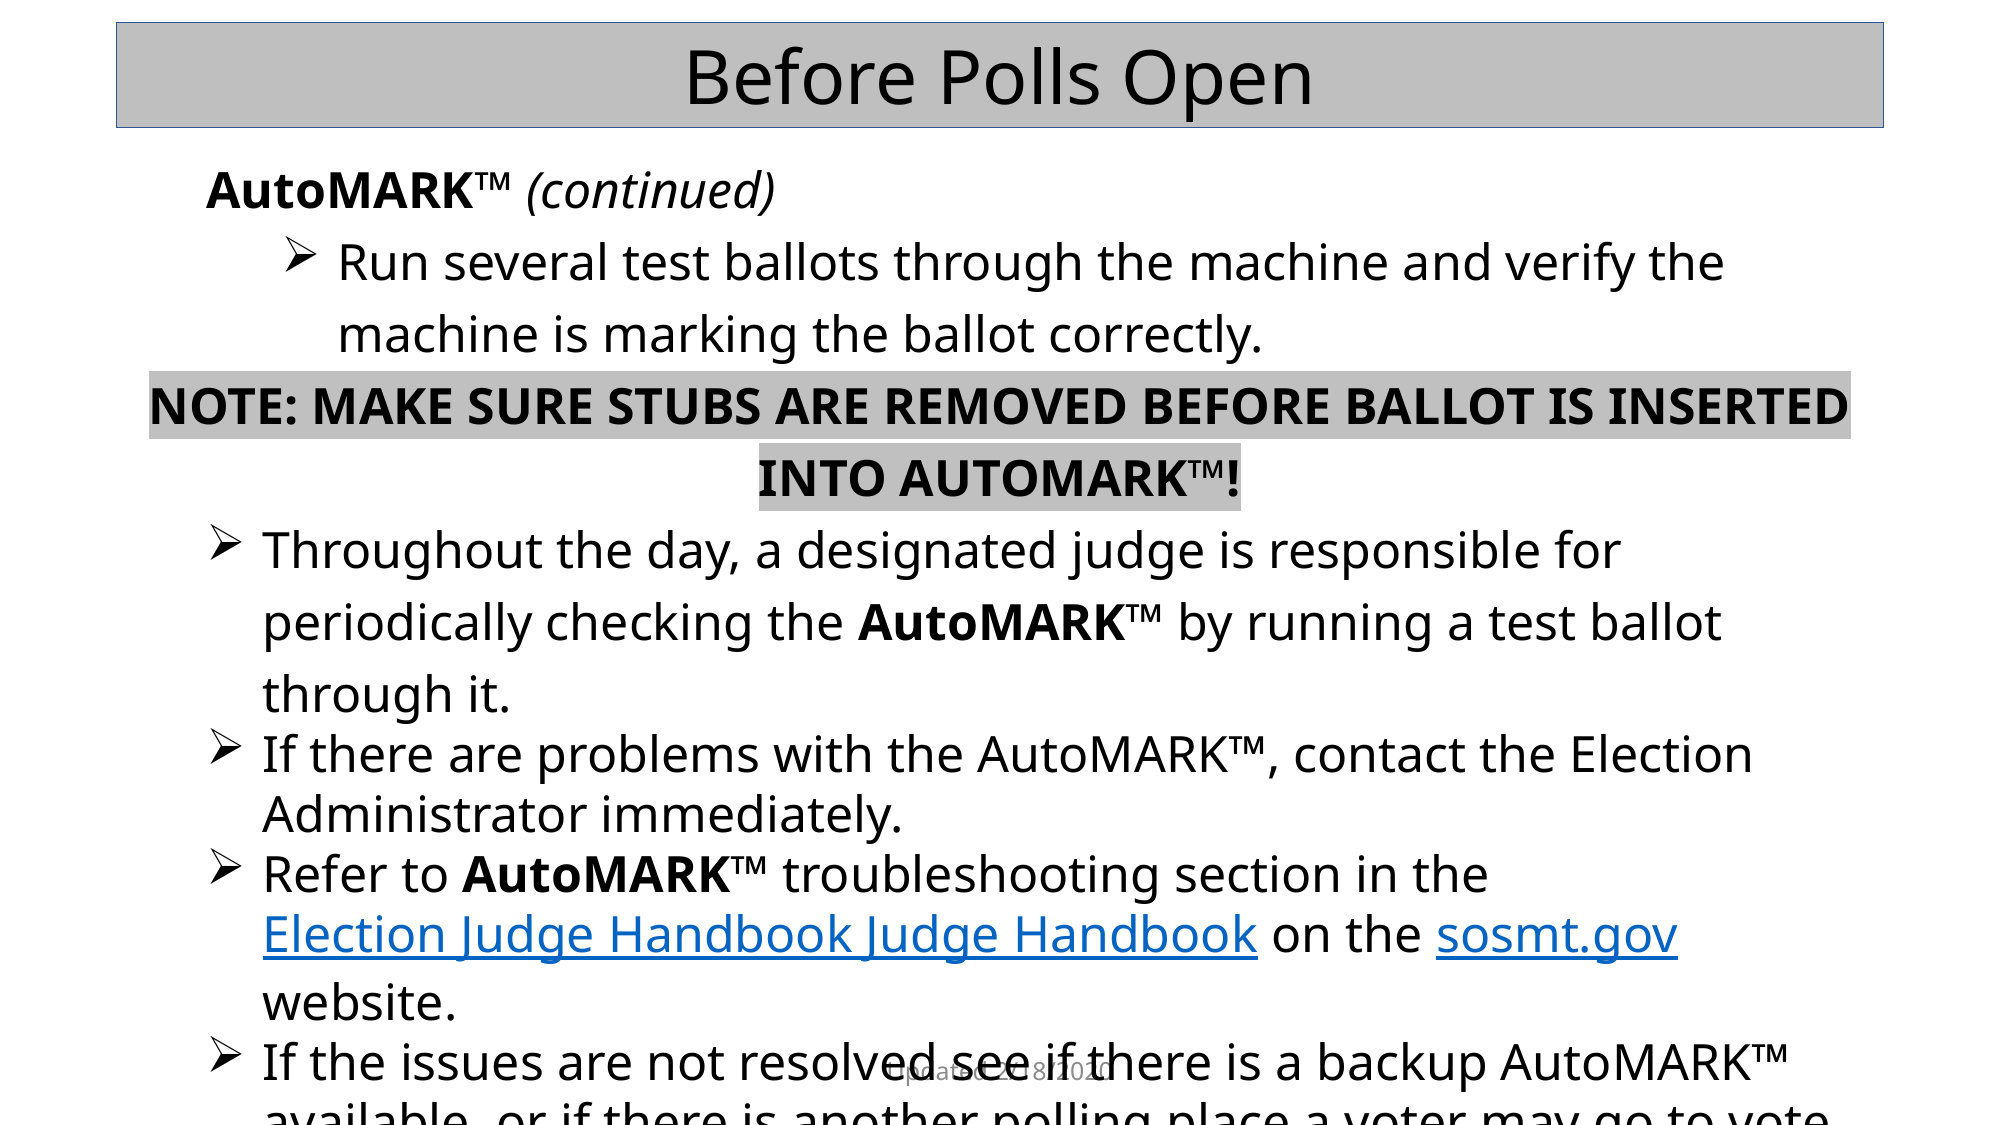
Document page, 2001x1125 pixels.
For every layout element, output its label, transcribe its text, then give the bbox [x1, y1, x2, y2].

text_box AutoMARK™ (continued) Run several test ballots through the machine and verify the machine is marking the ballot correctly. NOTE: MAKE SURE STUBS ARE REMOVED BEFORE BALLOT IS INSERTED INTO AUTOMARK™! Throughout the day, a designated judge is responsible for periodically checking the AutoMARK™ by running a test ballot through it. If there are problems with the AutoMARK™, contact the Election Administrator immediately. Refer to AutoMARK™ troubleshooting section in the Election Judge Handbook Judge Handbook on the sosmt.gov website. If the issues are not resolved see if there is a backup AutoMARK™ available, or if there is another polling place a voter may go to vote on a functioning AutoMARK™. [116, 151, 1884, 1125]
text_box Before Polls Open [116, 22, 1884, 128]
